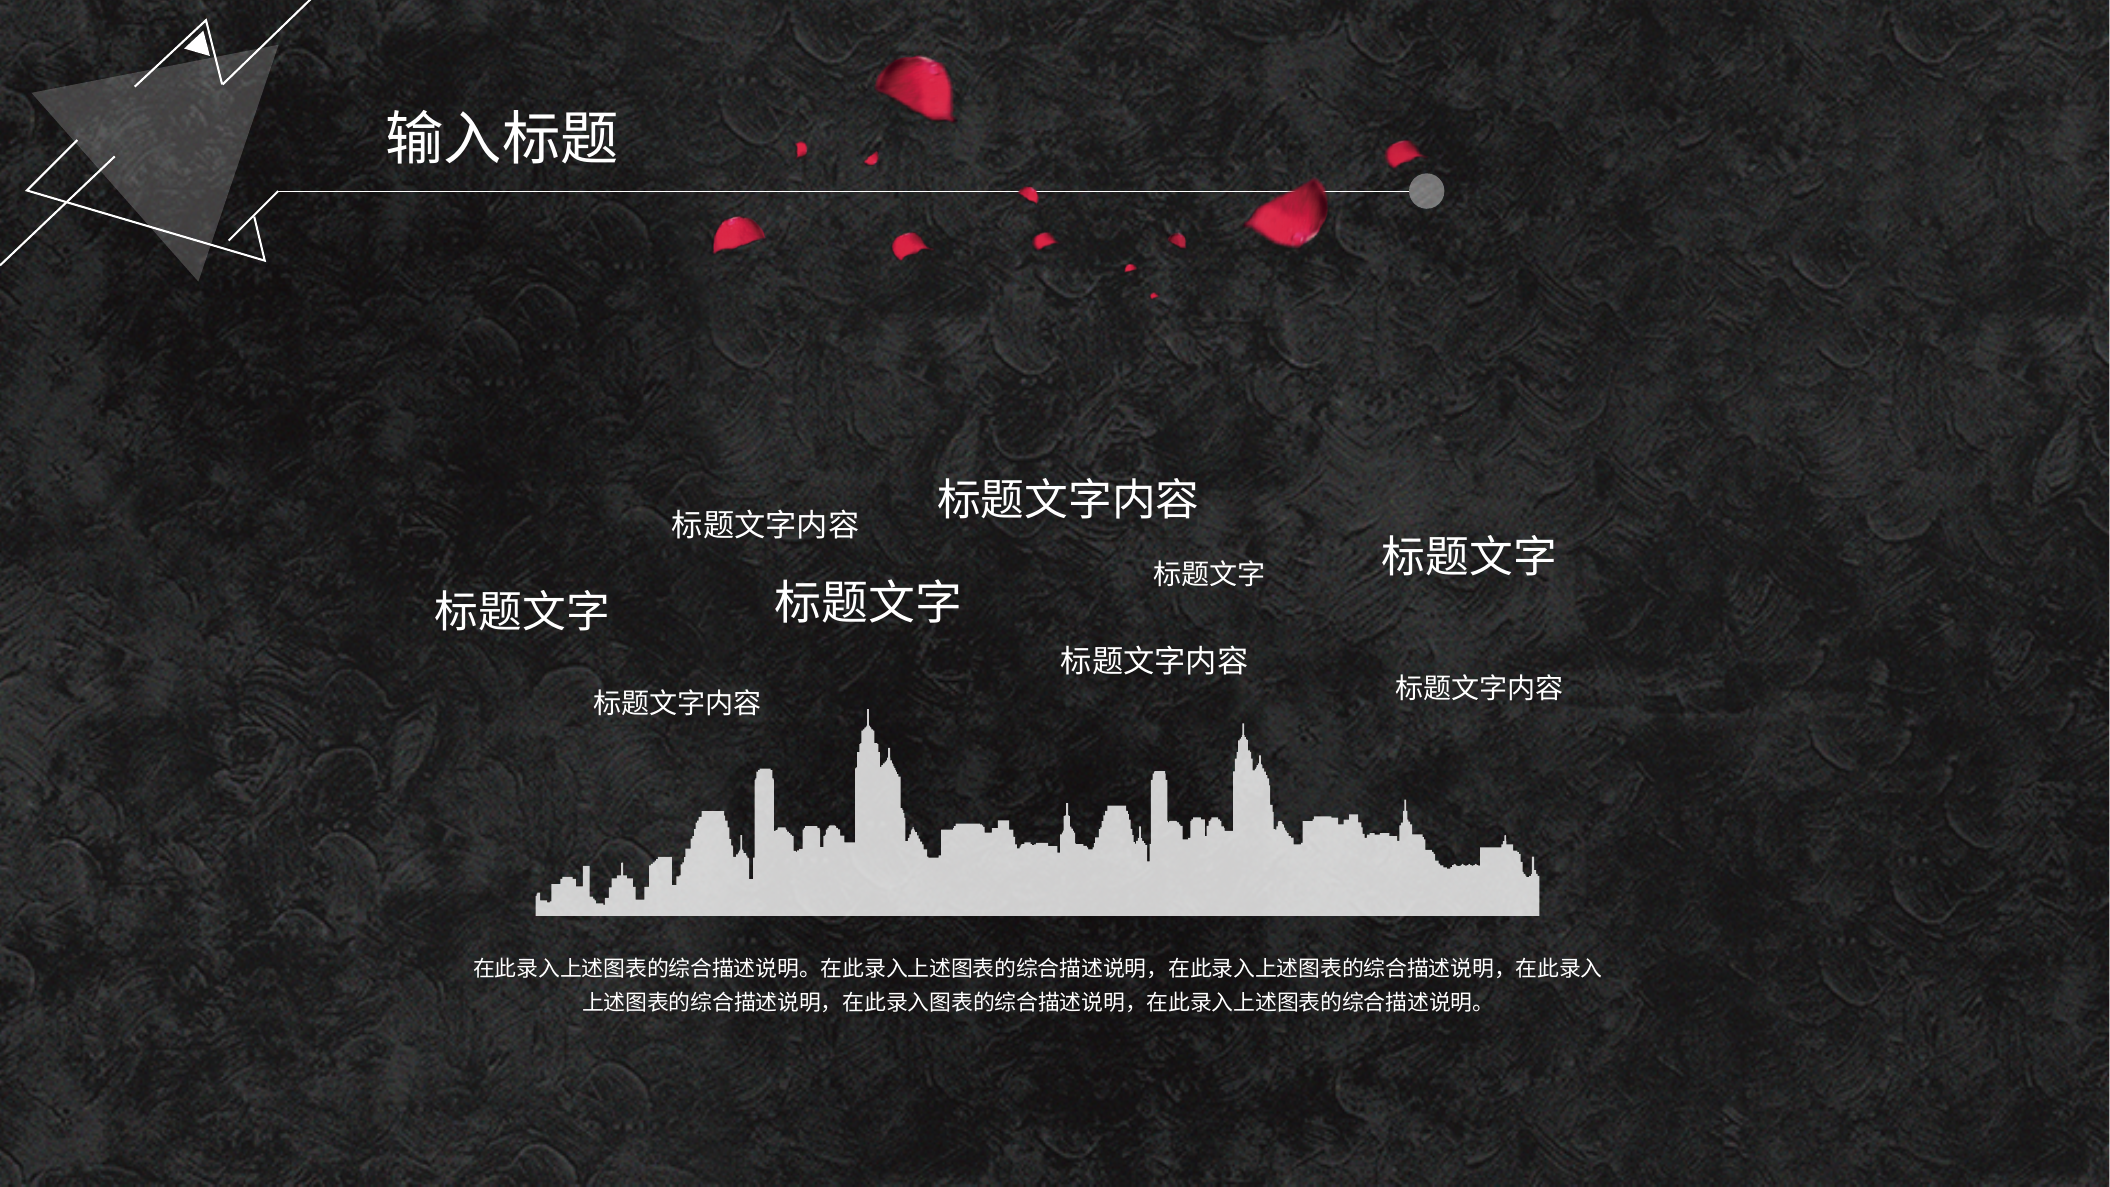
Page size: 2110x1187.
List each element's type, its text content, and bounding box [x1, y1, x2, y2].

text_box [0, 0, 1500, 357]
picture [0, 0, 2110, 1187]
text_box 在此录入上述图表的综合描述说明。在此录入上述图表的综合描述说明，在此录入上述图表的综合描述说明，在此录入上述图表的综合描述说明，在此录入图表的综合描述说明，在此录入上述图表的综合描述说明。 [455, 941, 1622, 1021]
text_box 标题文字 [420, 576, 625, 644]
text_box 标题文字内容 [578, 678, 777, 727]
text_box 标题文字 [1138, 548, 1281, 598]
text_box 标题文字 [760, 565, 978, 637]
text_box 标题文字内容 [922, 463, 1215, 532]
text_box [535, 709, 1540, 916]
text_box 标题文字内容 [1380, 662, 1579, 712]
text_box 标题文字内容 [657, 497, 875, 550]
text_box 标题文字 [1367, 521, 1572, 589]
text_box 标题文字内容 [1046, 633, 1264, 686]
